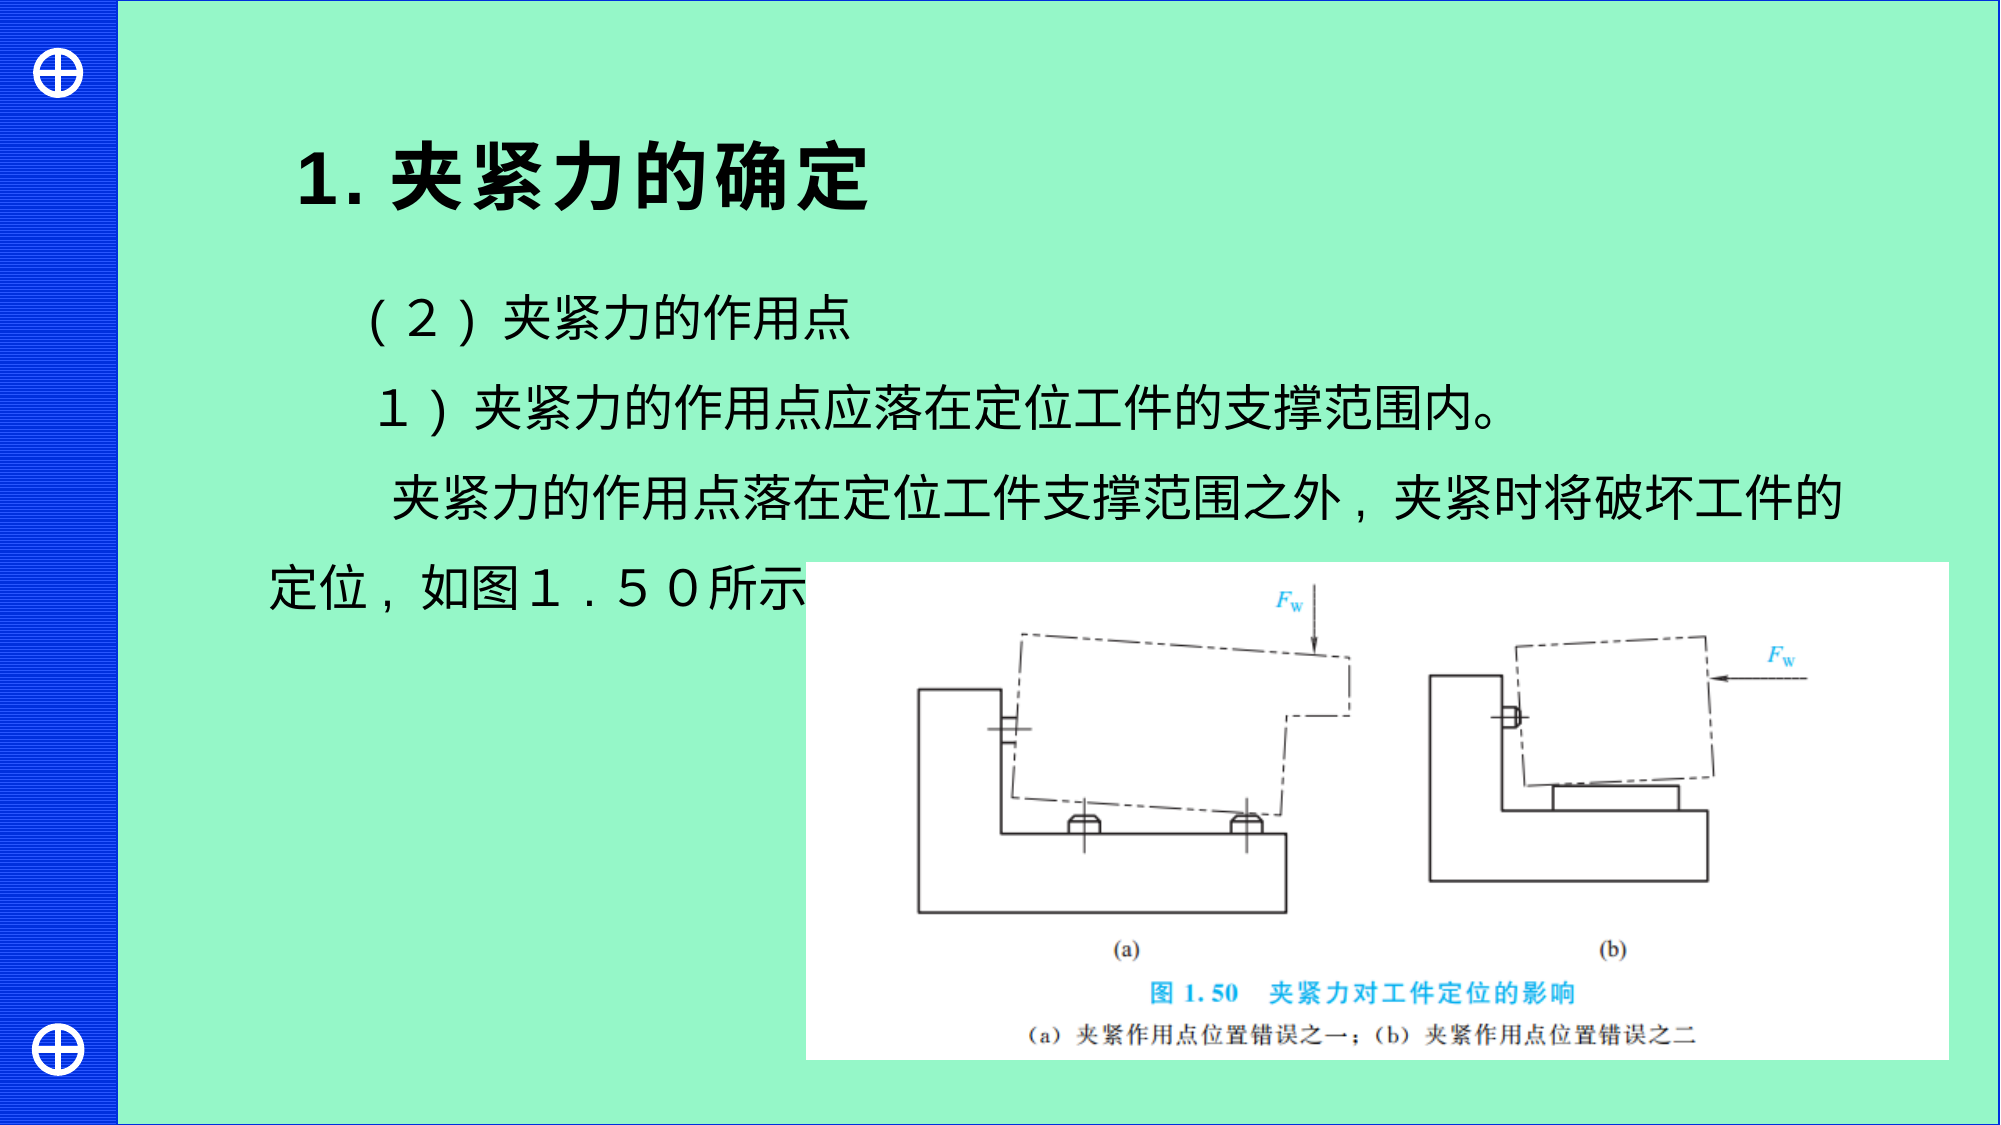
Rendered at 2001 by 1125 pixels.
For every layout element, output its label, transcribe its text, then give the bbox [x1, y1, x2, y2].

picture [806, 562, 1950, 1060]
text_box 1.夹紧力的确定 [173, 106, 1462, 228]
text_box (２) 夹紧力的作用点 １) 夹紧力的作用点应落在定位工件的支撑范围内。 夹紧力的作用点落在定位工件支撑范围之外, 夹紧时将破坏工件的定位, 如图１.５０所示。 [253, 248, 1865, 624]
